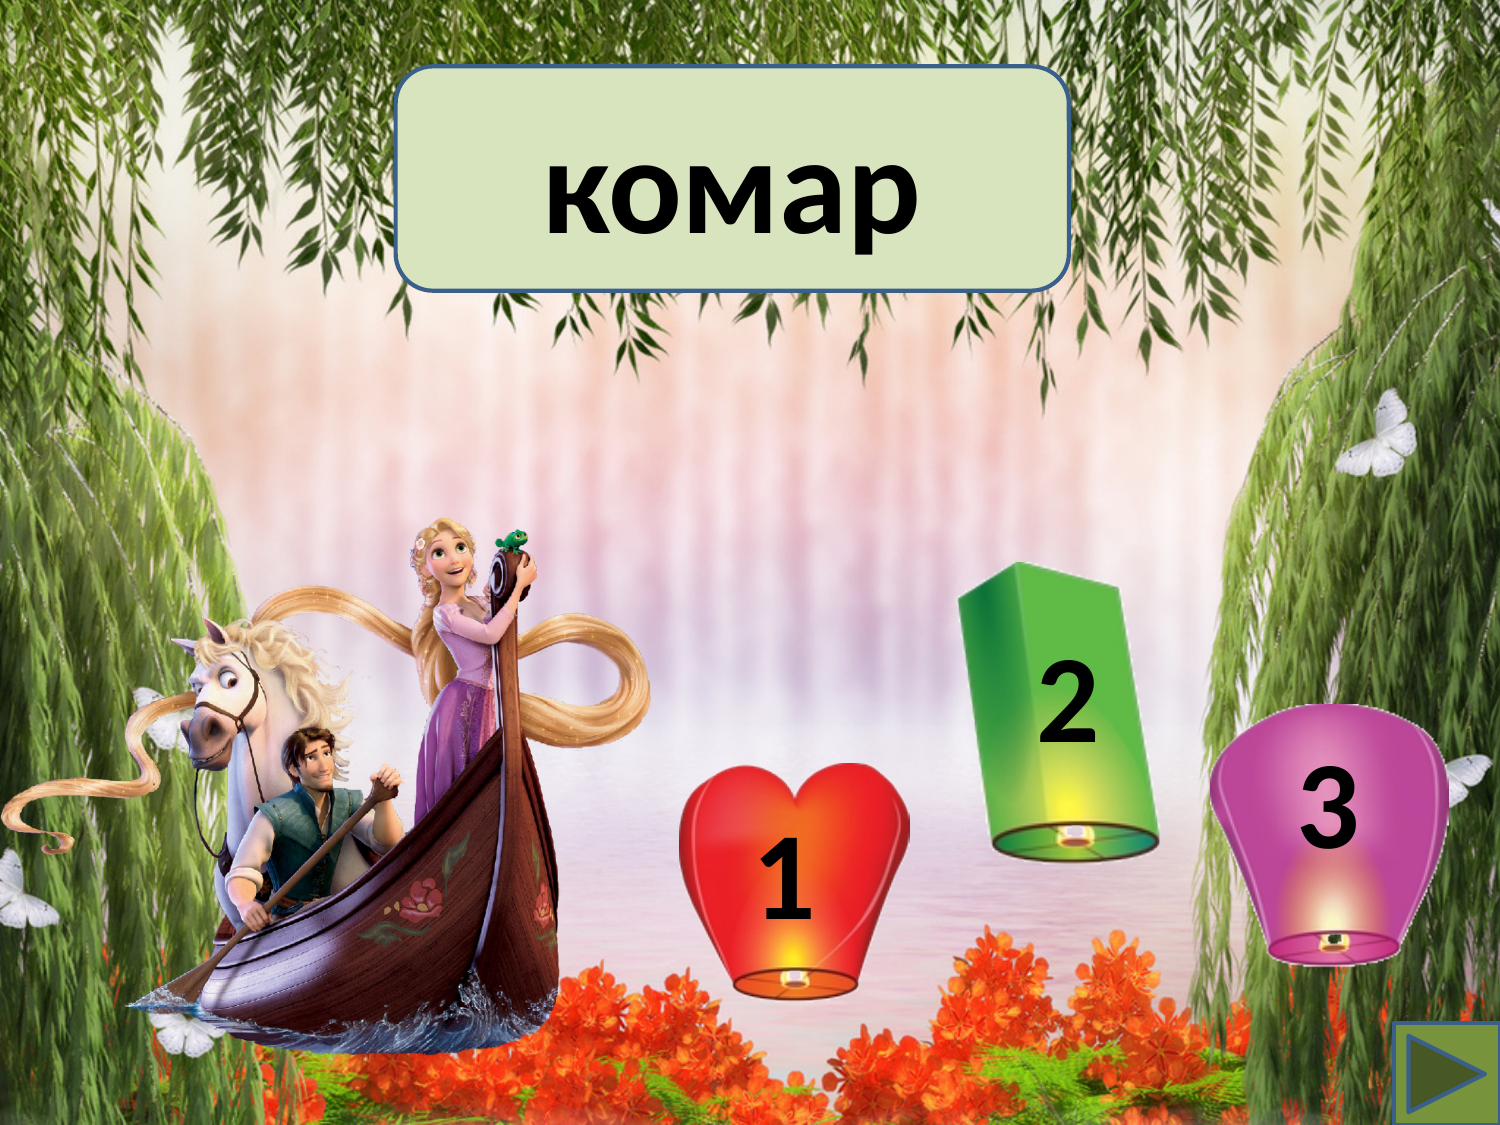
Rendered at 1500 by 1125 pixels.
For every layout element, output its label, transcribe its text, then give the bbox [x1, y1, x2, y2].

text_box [678, 763, 910, 1036]
text_box [1392, 1021, 1500, 1125]
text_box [950, 562, 1191, 902]
text_box комар [393, 64, 1071, 293]
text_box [1210, 703, 1449, 990]
picture [0, 0, 1500, 1125]
